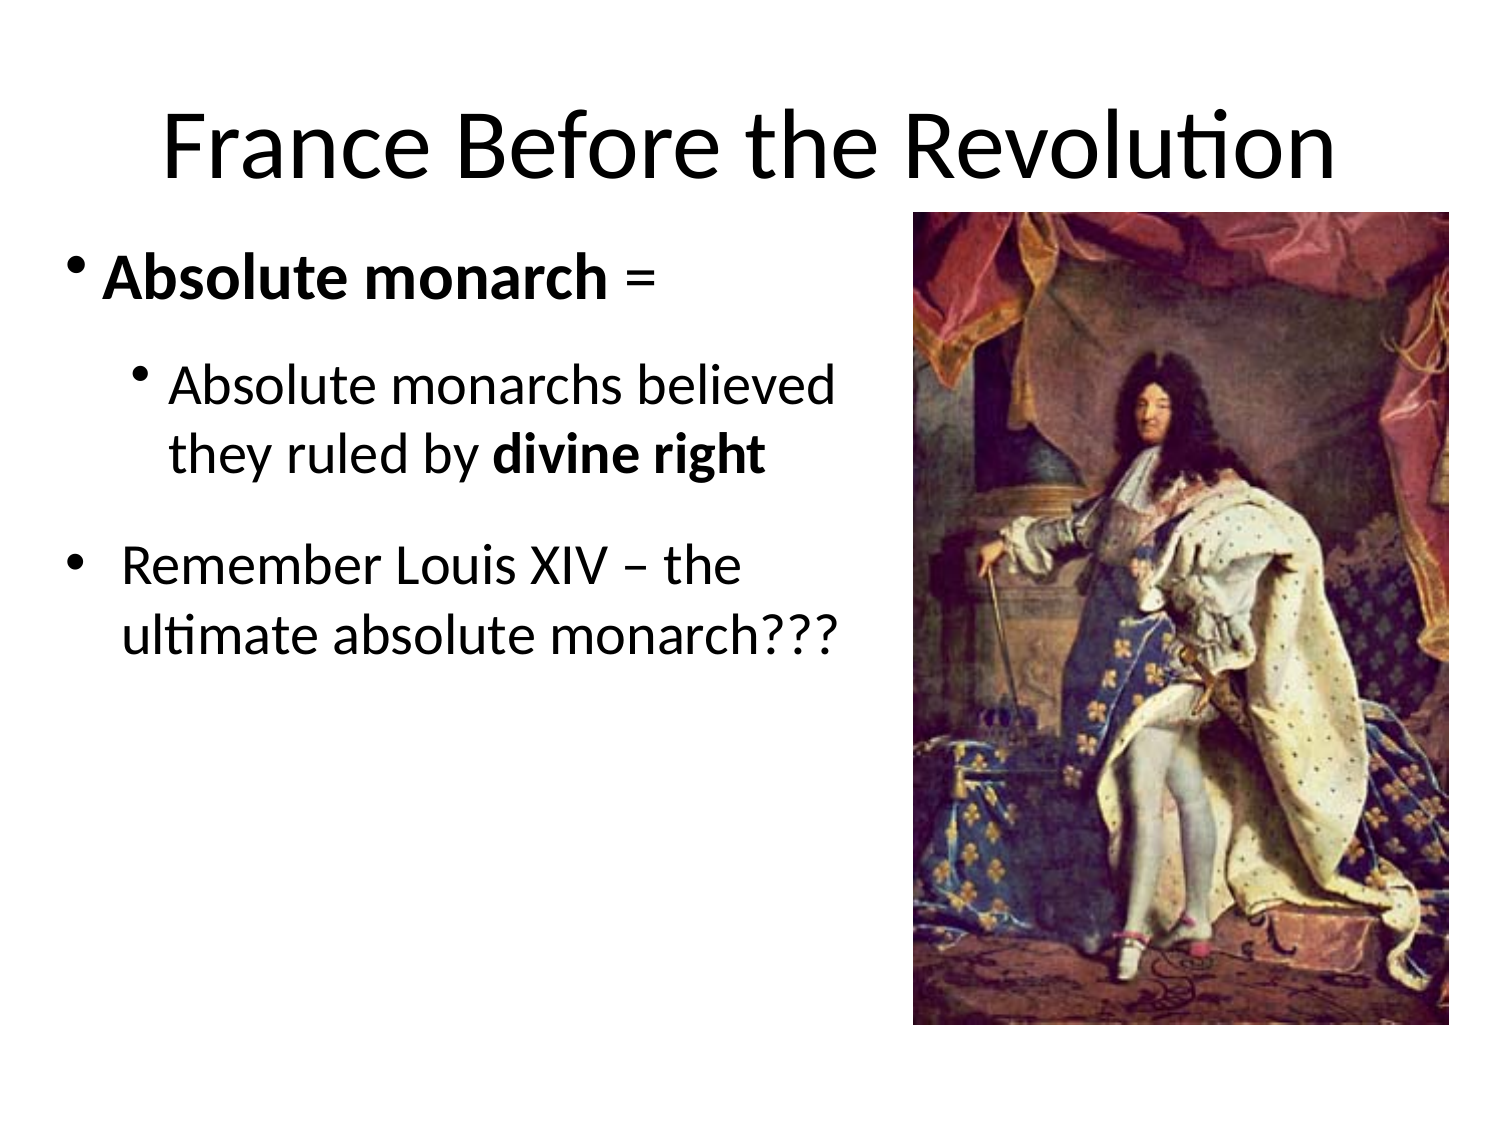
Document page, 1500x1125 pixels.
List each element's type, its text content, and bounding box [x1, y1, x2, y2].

list Absolute monarch = Absolute monarchs believed they ruled by divine right Remember Louis XIV – the ultimate absolute monarch??? [50, 224, 875, 1088]
title France Before the Revolution [75, 45, 1425, 233]
picture [913, 212, 1450, 1026]
